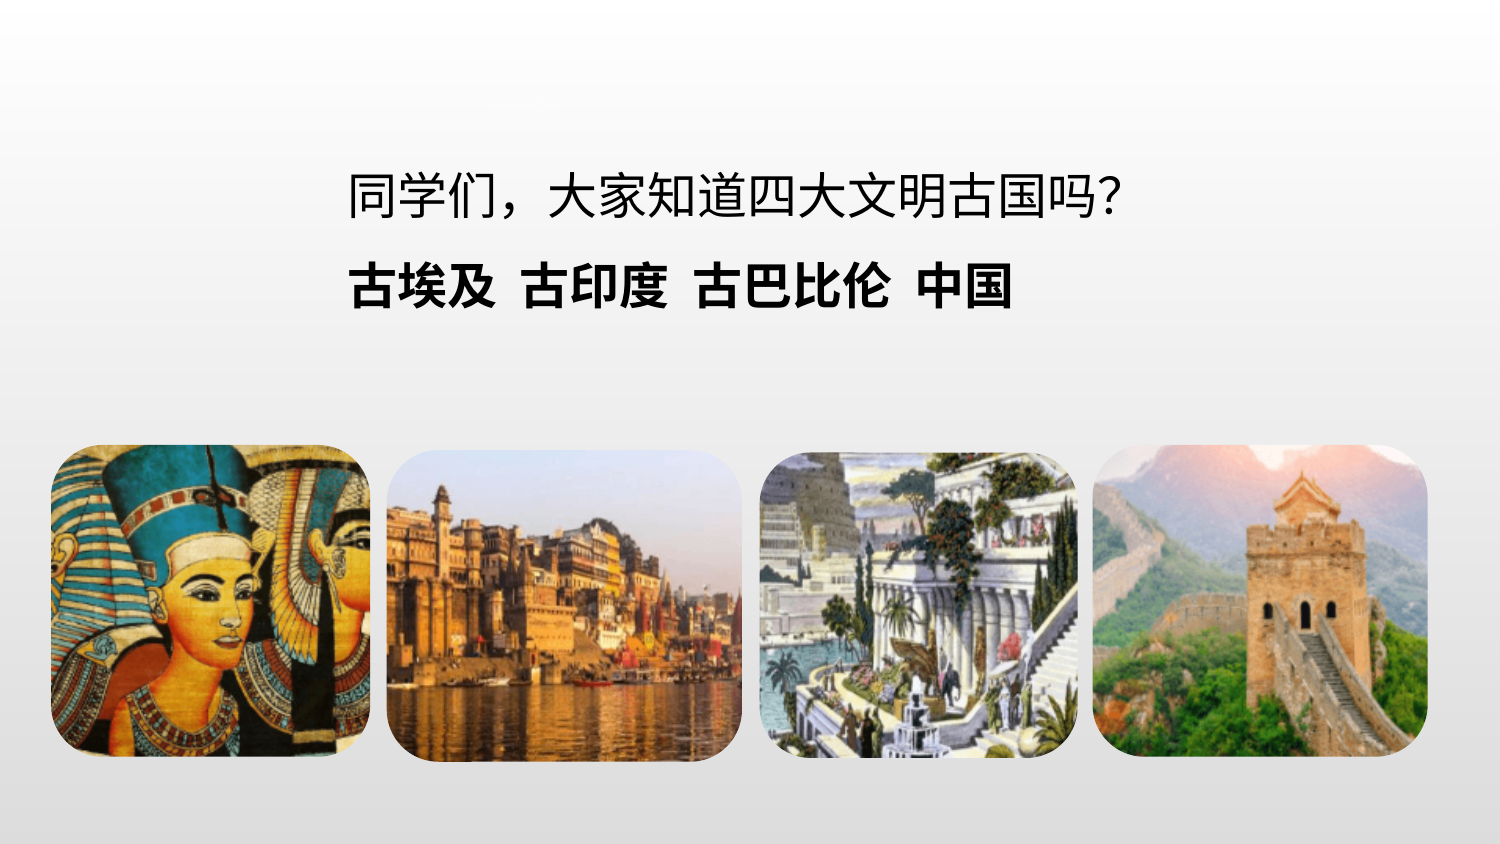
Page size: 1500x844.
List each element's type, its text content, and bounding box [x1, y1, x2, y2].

picture [386, 450, 742, 762]
picture [759, 452, 1078, 758]
picture [50, 444, 371, 757]
subtitle 同学们，大家知道四大文明古国吗？ 古埃及 古印度 古巴比伦 中国 [203, 134, 1362, 380]
picture [1092, 444, 1428, 757]
